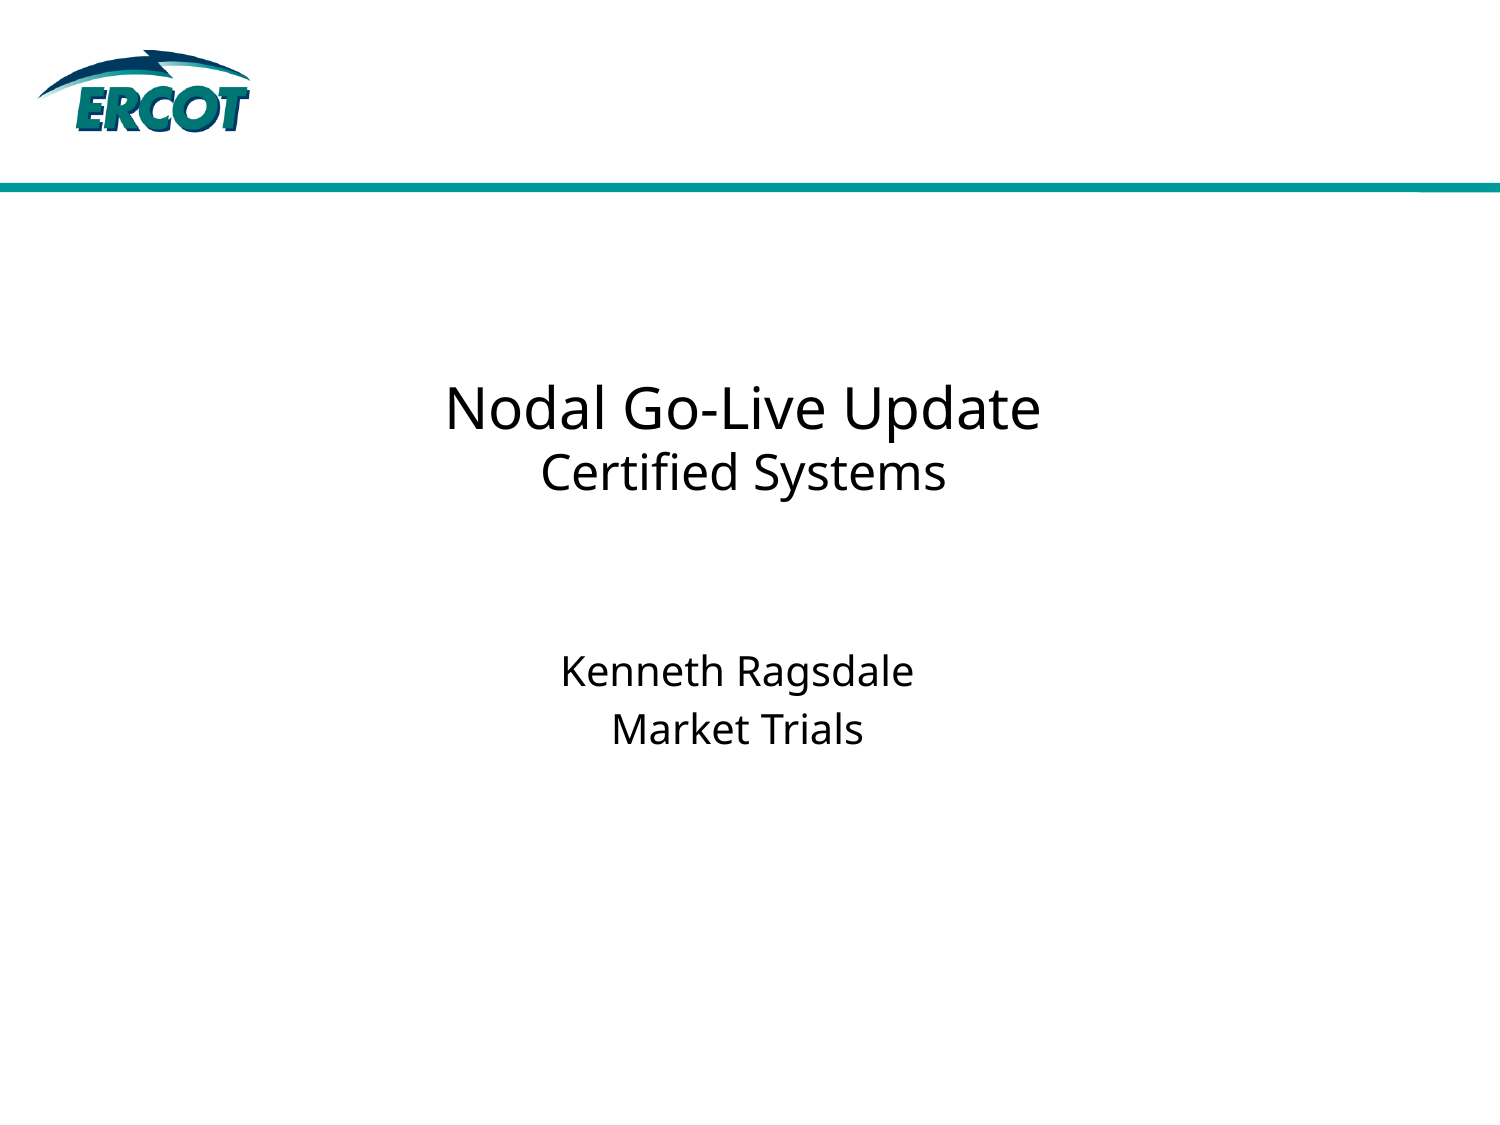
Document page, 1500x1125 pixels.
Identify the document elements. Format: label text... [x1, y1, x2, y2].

subtitle Kenneth Ragsdale Market Trials [49, 637, 1426, 1038]
title Nodal Go-Live Update Certified Systems [74, 334, 1413, 538]
picture [37, 50, 250, 136]
